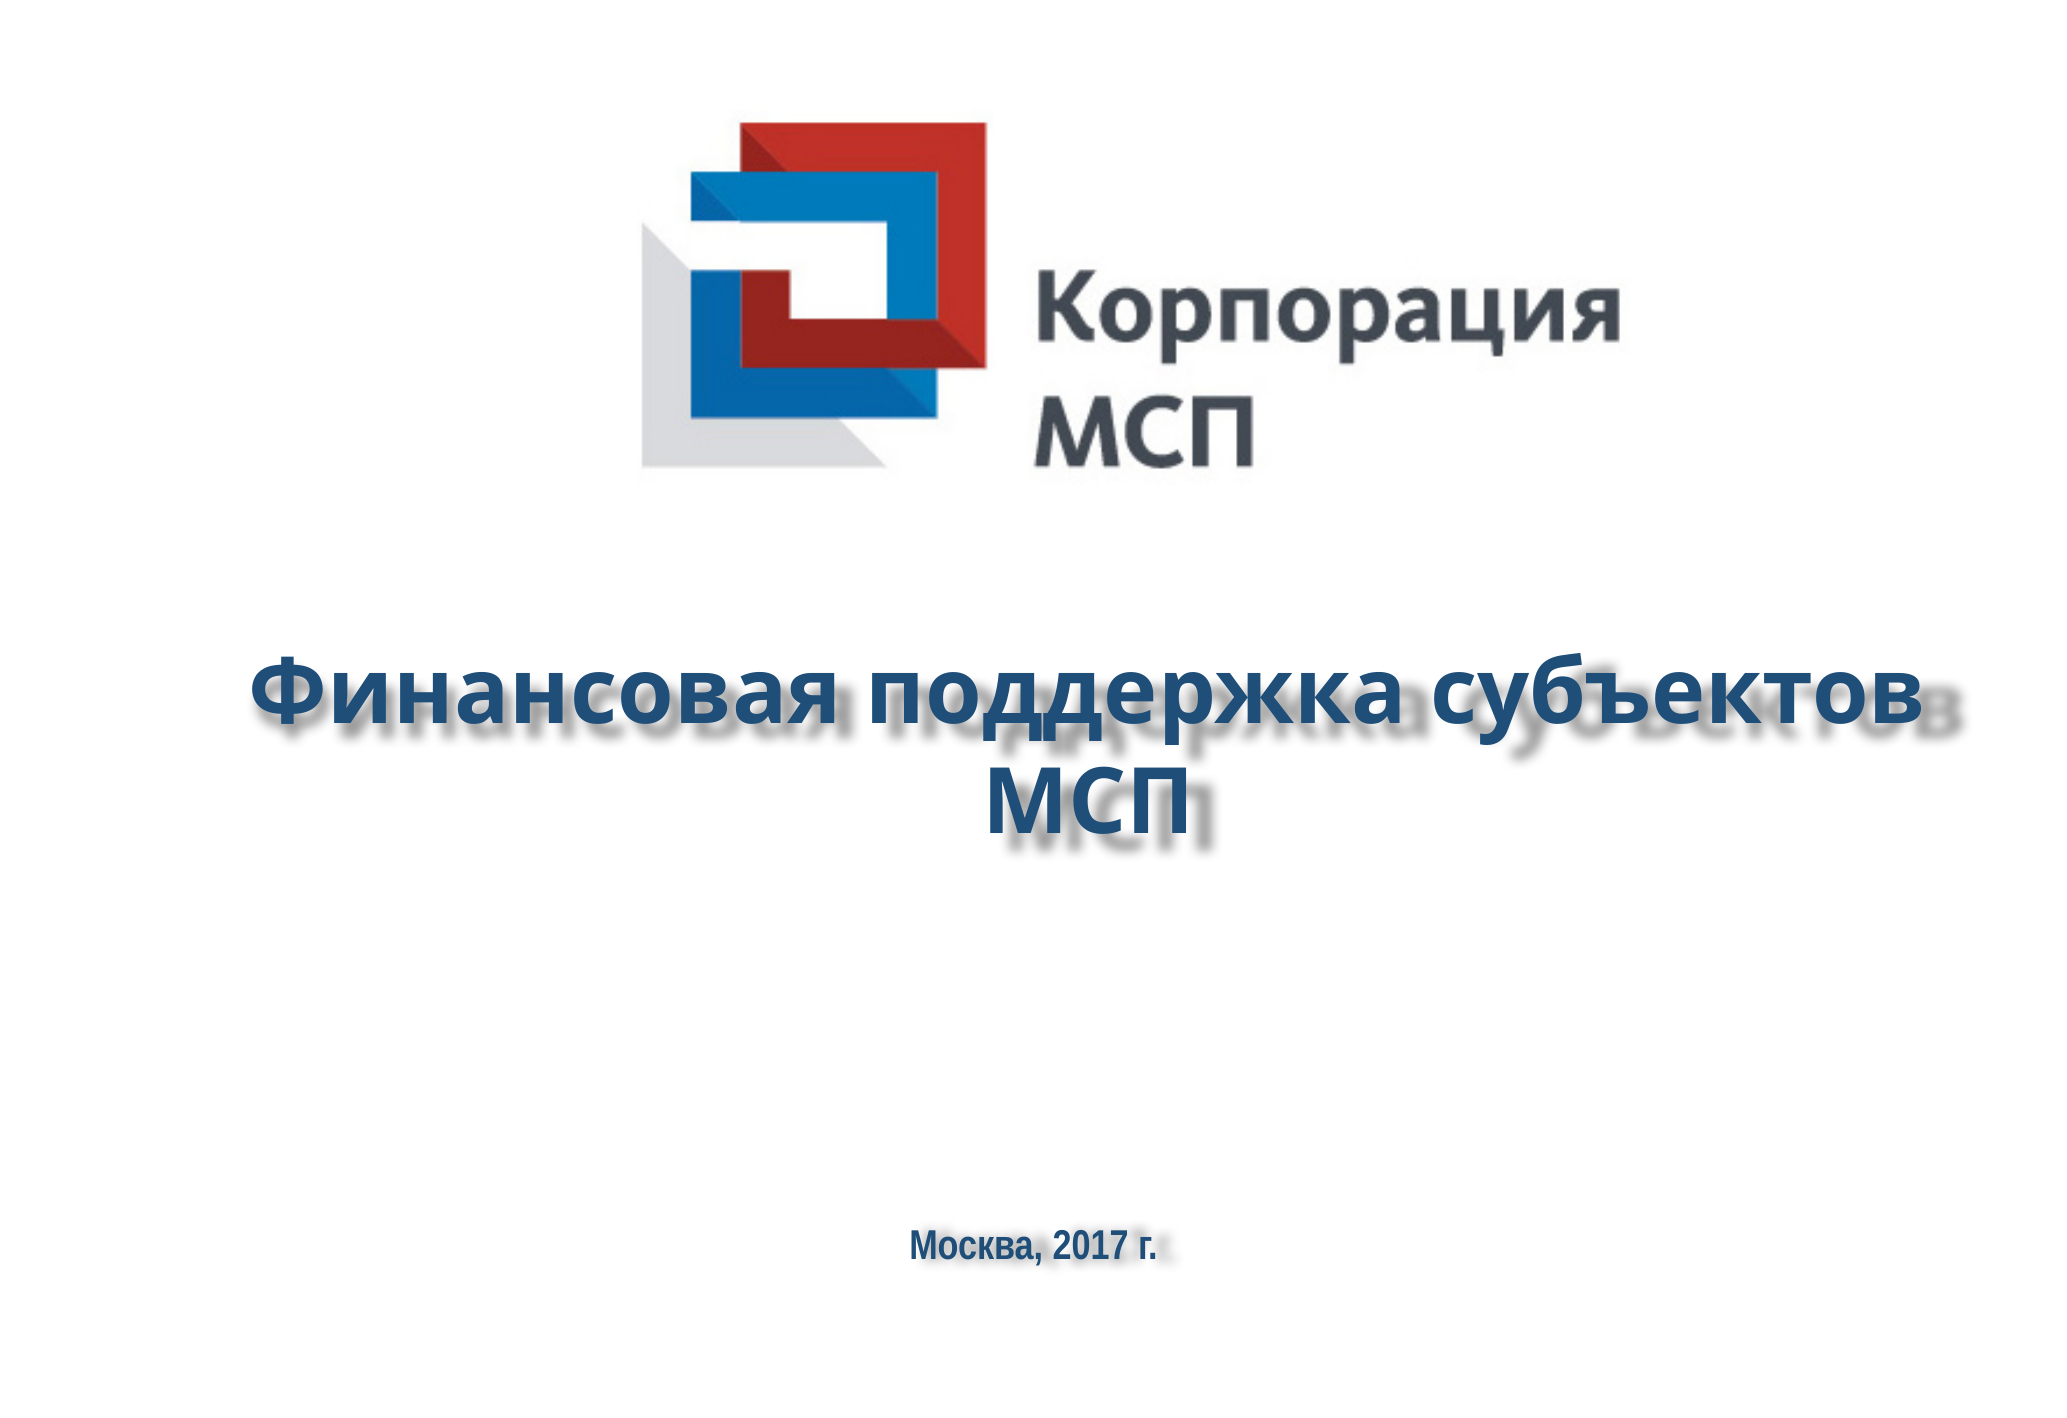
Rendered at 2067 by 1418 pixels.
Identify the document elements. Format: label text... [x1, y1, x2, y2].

text_box Москва, 2017 г. [213, 1175, 1854, 1263]
title Финансовая поддержка субъектов МСП [213, 624, 1965, 979]
picture [525, 37, 1690, 568]
